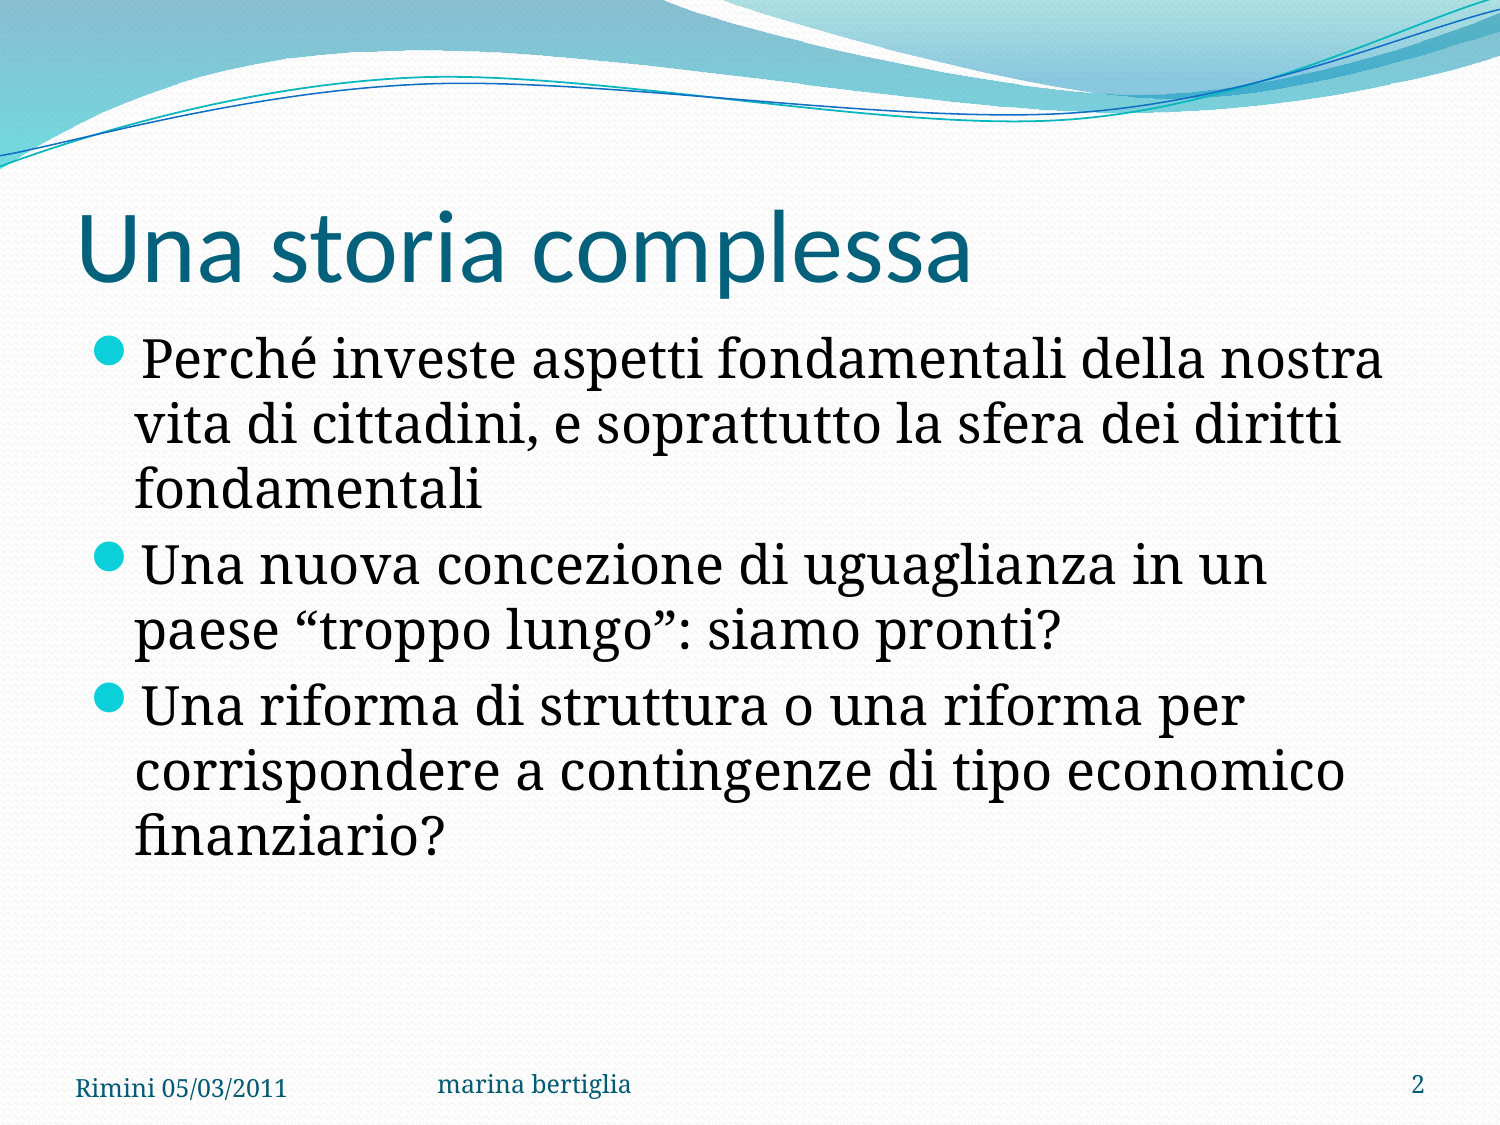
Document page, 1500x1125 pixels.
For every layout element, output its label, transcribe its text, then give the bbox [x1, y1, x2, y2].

slide_number 2 [1299, 1042, 1425, 1103]
title Una storia complessa [75, 115, 1425, 303]
list Perché investe aspetti fondamentali della nostra vita di cittadini, e soprattutto la sfera dei diritti fondamentali Una nuova concezione di uguaglianza in un paese “troppo lungo”: siamo pronti? Una riforma di struttura o una riforma per corrispondere a contingenze di tipo economico finanziario? [75, 317, 1425, 1038]
footer marina bertiglia [437, 1042, 988, 1103]
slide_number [75, 1042, 425, 1103]
